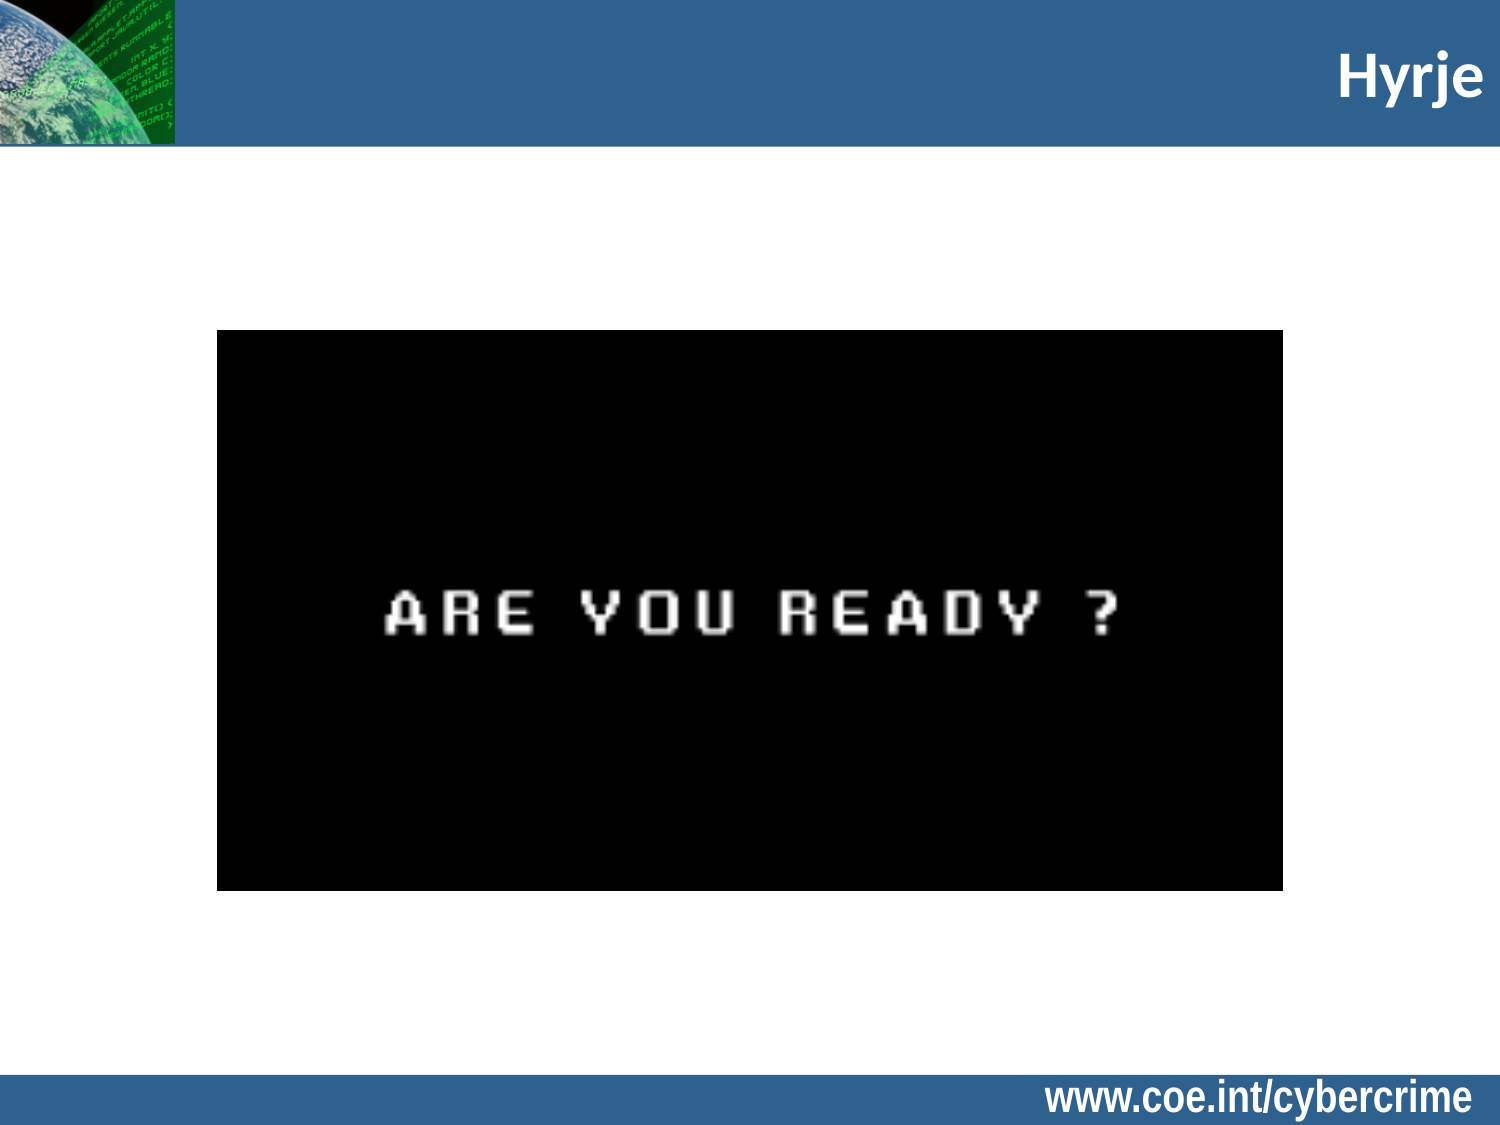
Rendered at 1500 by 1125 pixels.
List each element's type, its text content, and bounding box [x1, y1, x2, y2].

text_box [0, 1073, 1030, 1125]
text_box www.coe.int/cybercrime [1030, 1059, 1500, 1125]
text_box Hyrje [177, 0, 1500, 149]
picture [217, 330, 1283, 892]
picture [0, 0, 175, 144]
